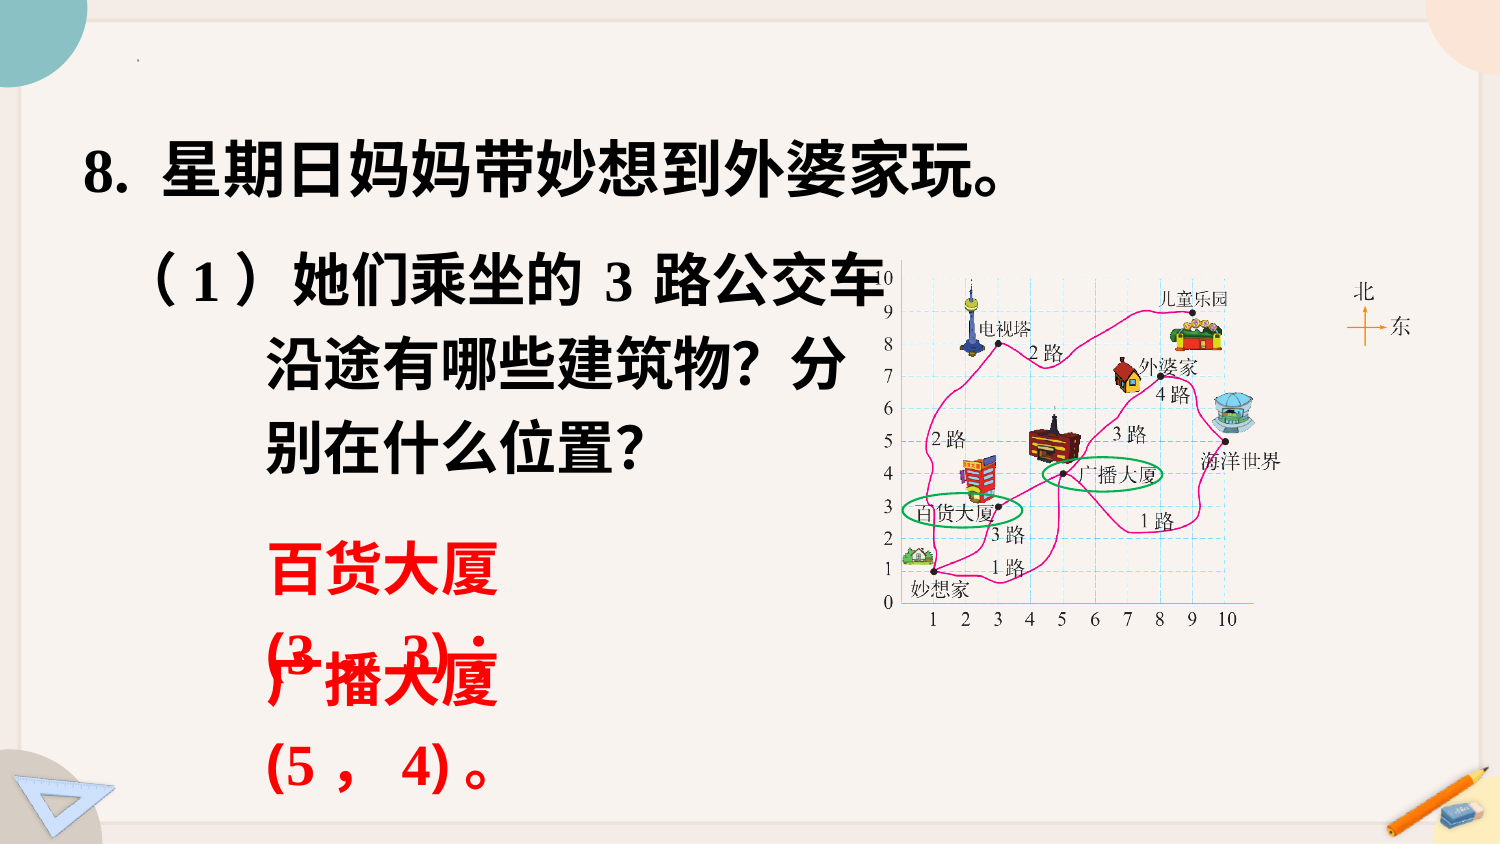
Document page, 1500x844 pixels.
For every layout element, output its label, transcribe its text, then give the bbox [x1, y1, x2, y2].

text_box 广播大厦(5，4)。 [251, 621, 750, 804]
picture [14, 737, 122, 840]
text_box 百货大厦(3，3)； [251, 511, 750, 621]
picture [856, 255, 1425, 638]
text_box （1）她们乘坐的3路公交车 沿途有哪些建筑物？分 别在什么位置？ [104, 221, 950, 489]
picture [1379, 766, 1499, 838]
text_box 8. 星期日妈妈带妙想到外婆家玩。 [68, 107, 1435, 213]
